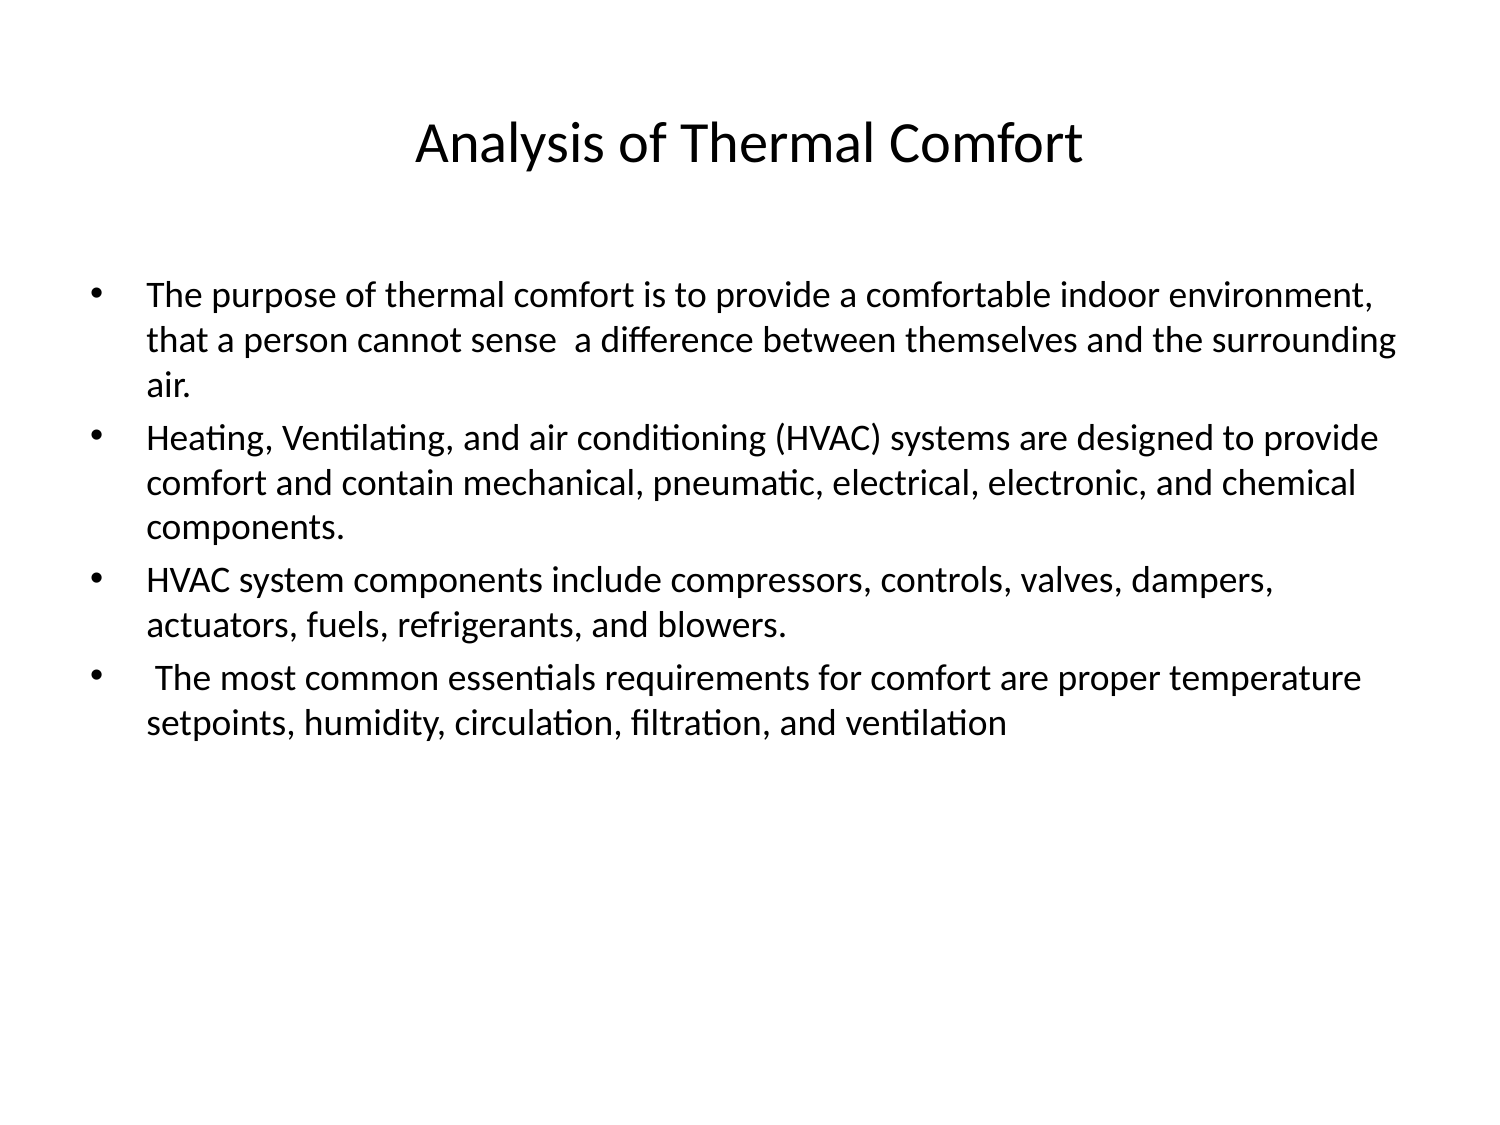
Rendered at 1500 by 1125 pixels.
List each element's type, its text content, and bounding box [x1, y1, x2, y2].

list The purpose of thermal comfort is to provide a comfortable indoor environment, that a person cannot sense a difference between themselves and the surrounding air. Heating, Ventilating, and air conditioning (HVAC) systems are designed to provide comfort and contain mechanical, pneumatic, electrical, electronic, and chemical components. HVAC system components include compressors, controls, valves, dampers, actuators, fuels, refrigerants, and blowers. The most common essentials requirements for comfort are proper temperature setpoints, humidity, circulation, filtration, and ventilation [75, 262, 1425, 1005]
title Analysis of Thermal Comfort [75, 45, 1425, 233]
